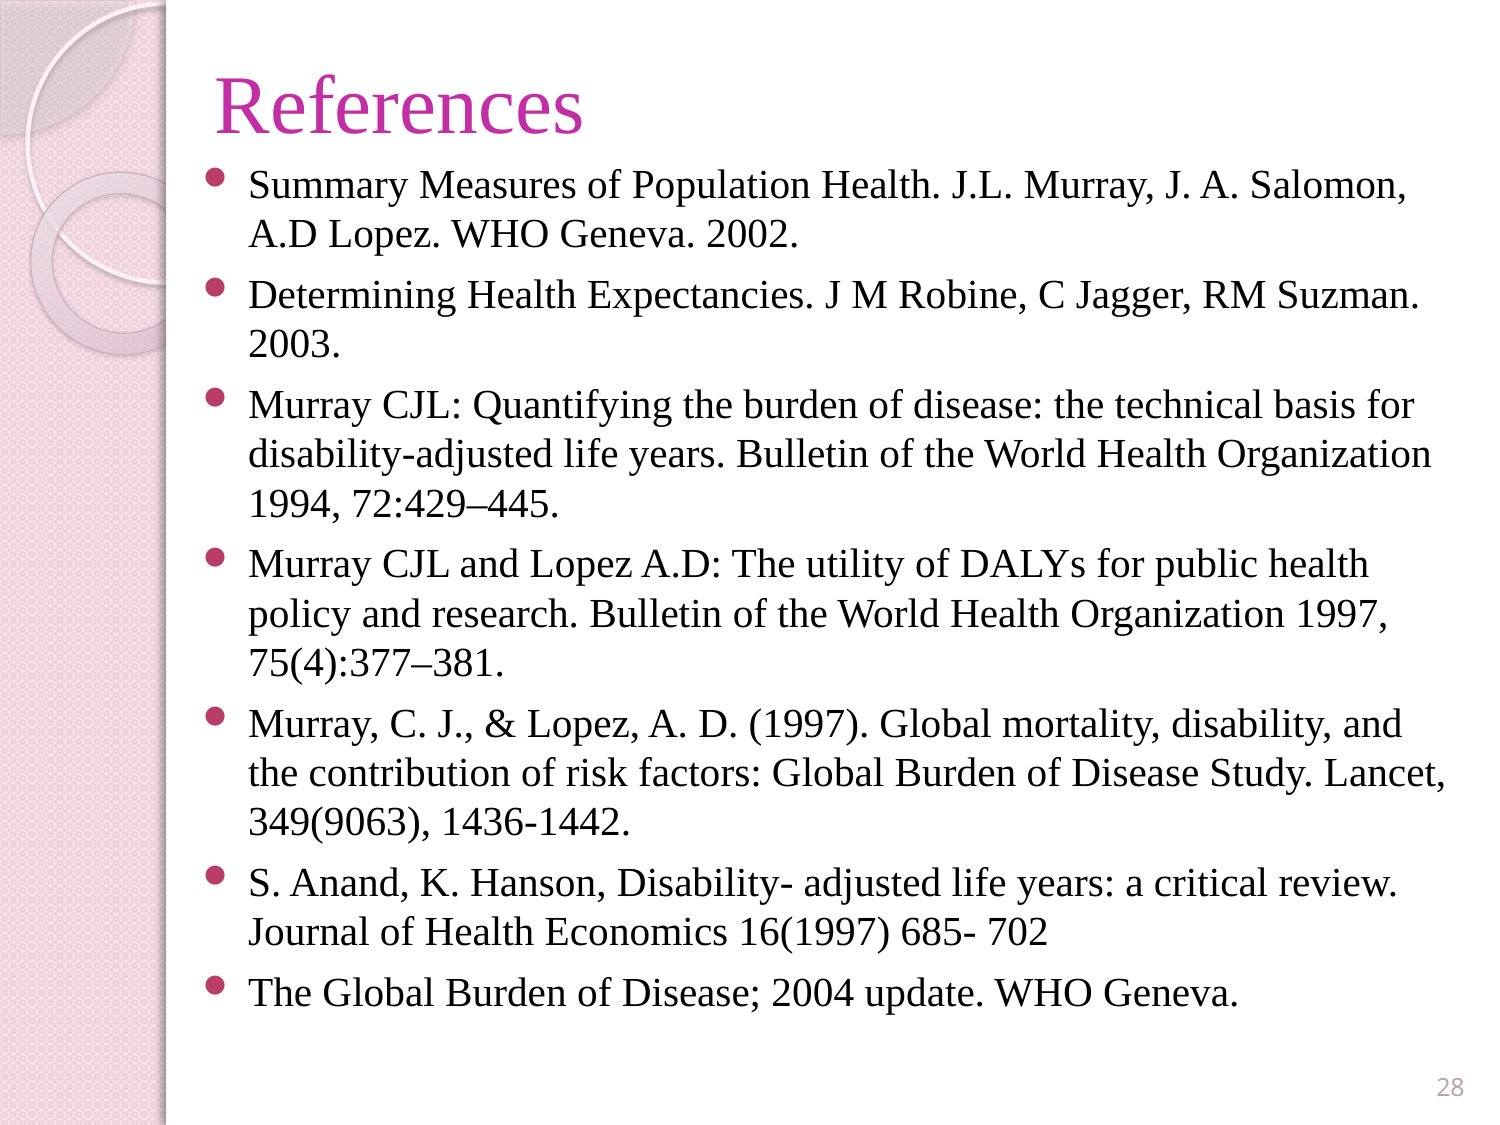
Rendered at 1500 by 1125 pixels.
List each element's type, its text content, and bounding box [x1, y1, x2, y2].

list Summary Measures of Population Health. J.L. Murray, J. A. Salomon, A.D Lopez. WHO Geneva. 2002. Determining Health Expectancies. J M Robine, C Jagger, RM Suzman. 2003. Murray CJL: Quantifying the burden of disease: the technical basis for disability-adjusted life years. Bulletin of the World Health Organization 1994, 72:429–445. Murray CJL and Lopez A.D: The utility of DALYs for public health policy and research. Bulletin of the World Health Organization 1997, 75(4):377–381. Murray, C. J., & Lopez, A. D. (1997). Global mortality, disability, and the contribution of risk factors: Global Burden of Disease Study. Lancet, 349(9063), 1436-1442. S. Anand, K. Hanson, Disability- adjusted life years: a critical review. Journal of Health Economics 16(1997) 685- 702 The Global Burden of Disease; 2004 update. WHO Geneva. [174, 149, 1466, 1025]
title References [200, 37, 1466, 149]
slide_number 28 [1413, 1034, 1488, 1113]
